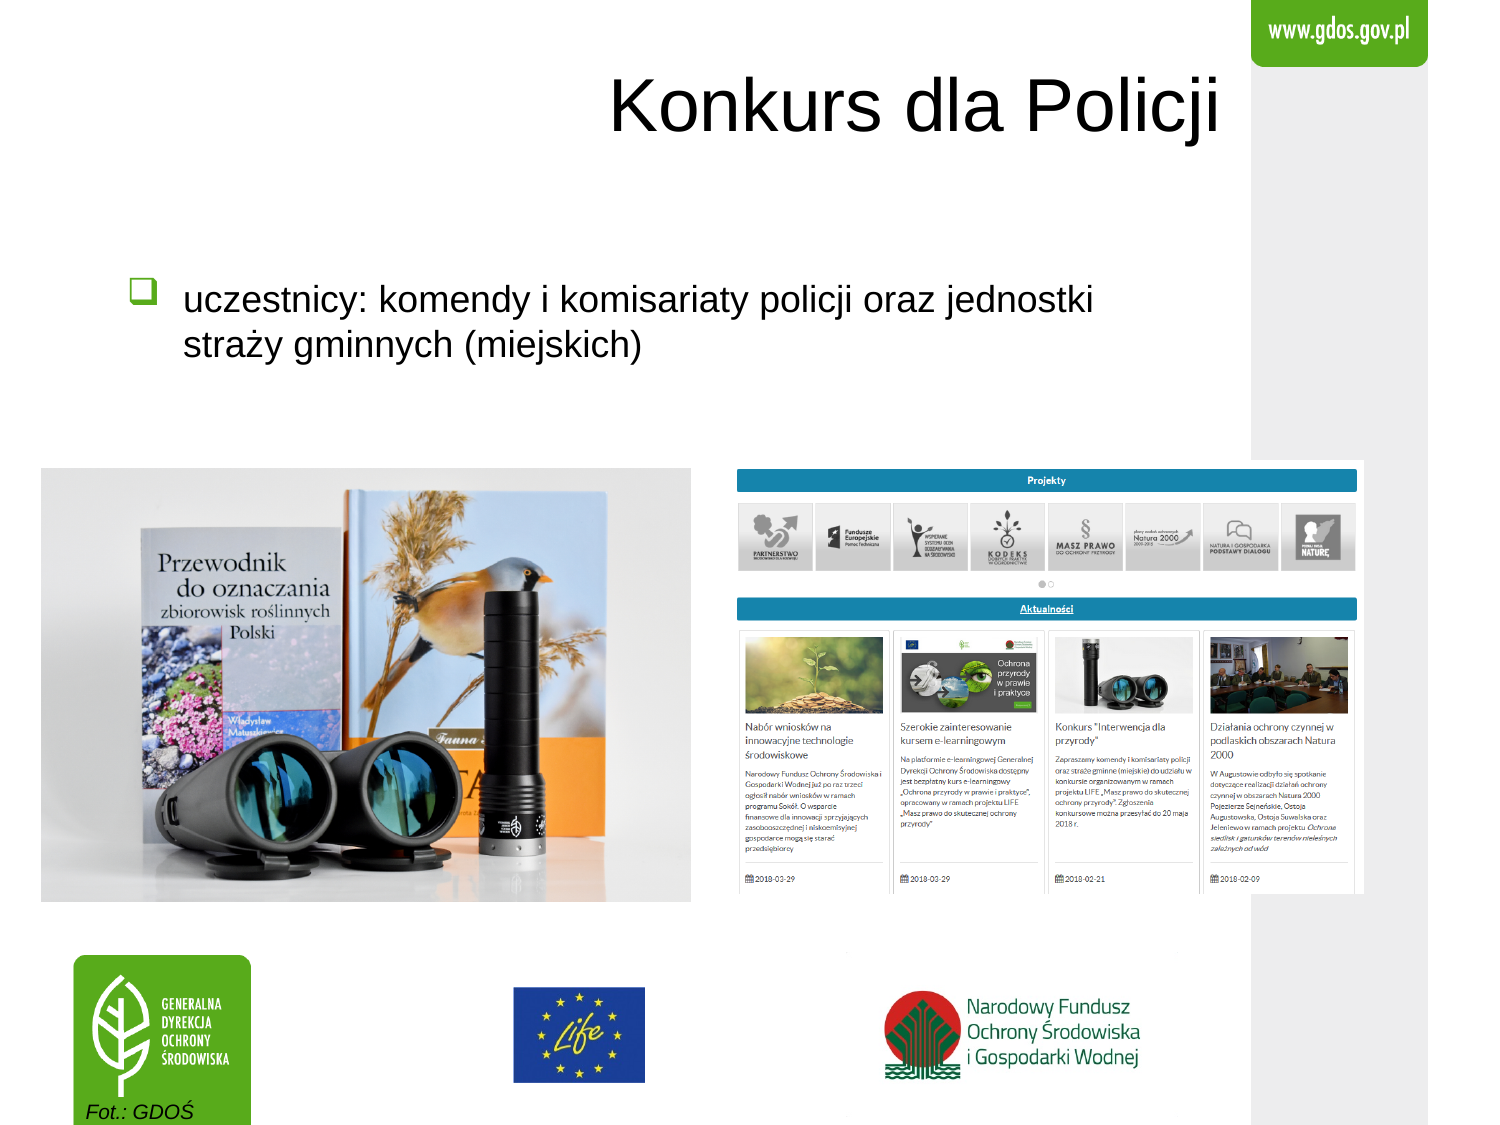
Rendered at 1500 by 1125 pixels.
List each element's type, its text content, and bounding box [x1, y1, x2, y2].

text_box uczestnicy: komendy i komisariaty policji oraz jednostki straży gminnych (miejskich) [112, 267, 1125, 372]
title Konkurs dla Policji [254, 19, 1237, 185]
picture [0, 0, 1500, 1125]
text_box Fot.: GDOŚ [70, 1090, 215, 1125]
